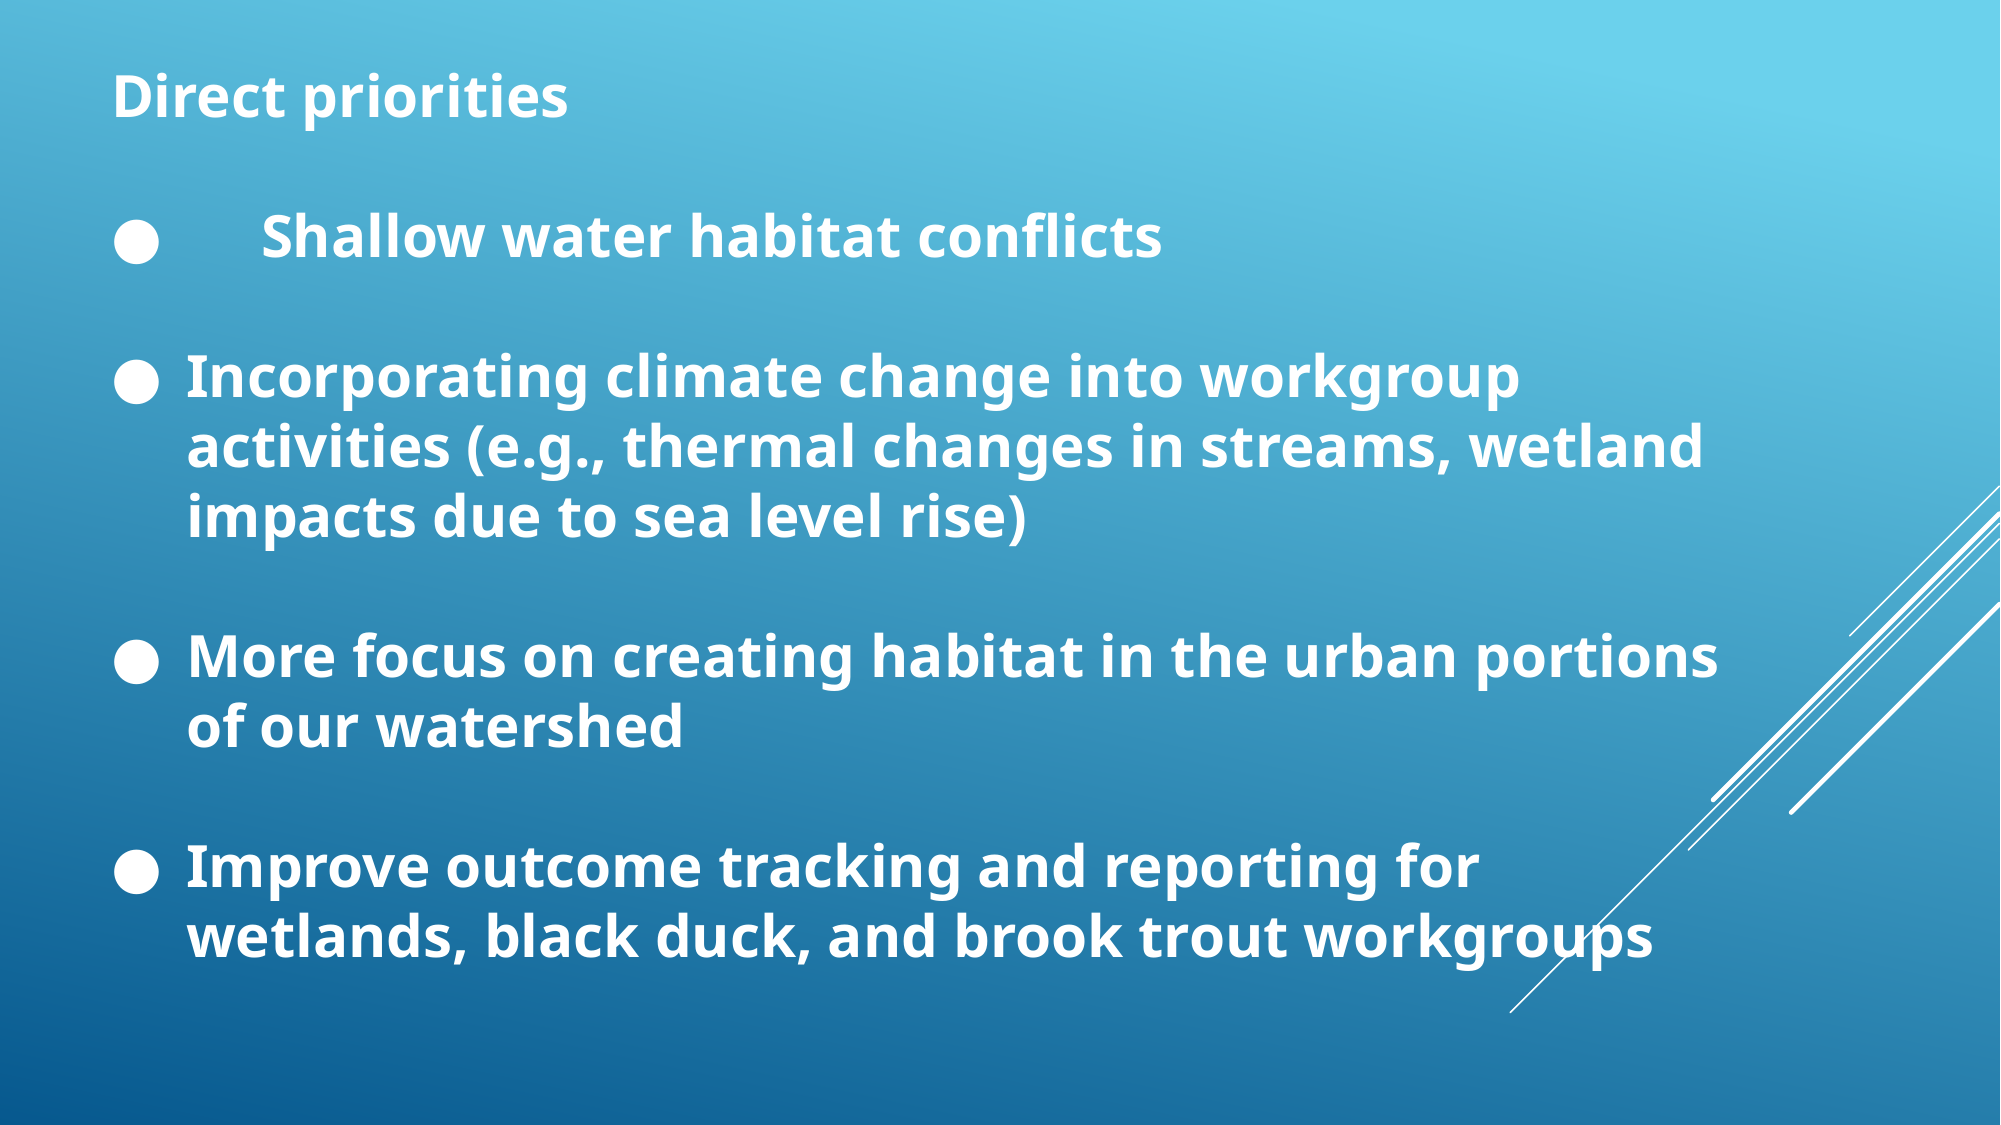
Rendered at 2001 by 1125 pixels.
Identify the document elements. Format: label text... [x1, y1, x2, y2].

text_box Direct priorities ● Shallow water habitat conflicts ● Incorporating climate change into workgroup activities (e.g., thermal changes in streams, wetland impacts due to sea level rise) ● More focus on creating habitat in the urban portions of our watershed ● Improve outcome tracking and reporting for wetlands, black duck, and brook trout workgroups [96, 52, 1790, 977]
